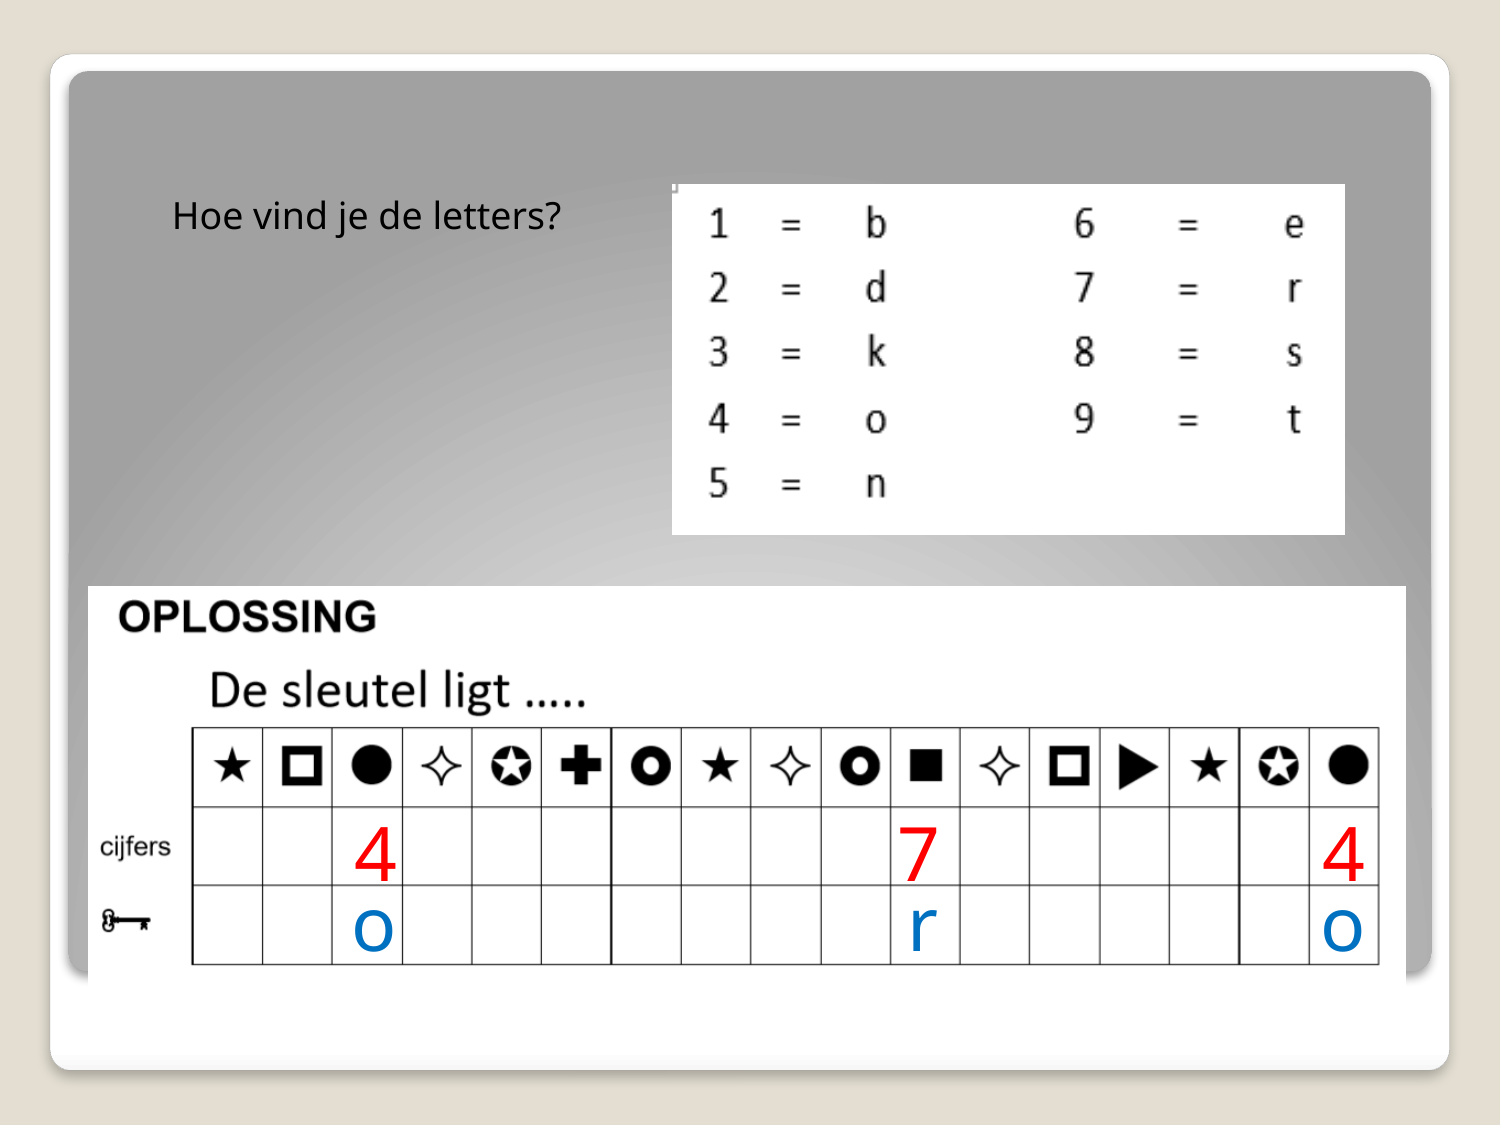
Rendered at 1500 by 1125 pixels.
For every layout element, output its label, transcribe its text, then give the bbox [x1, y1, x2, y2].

text_box Hoe vind je de letters? [157, 184, 577, 245]
picture [88, 585, 1406, 999]
picture [671, 184, 1345, 536]
